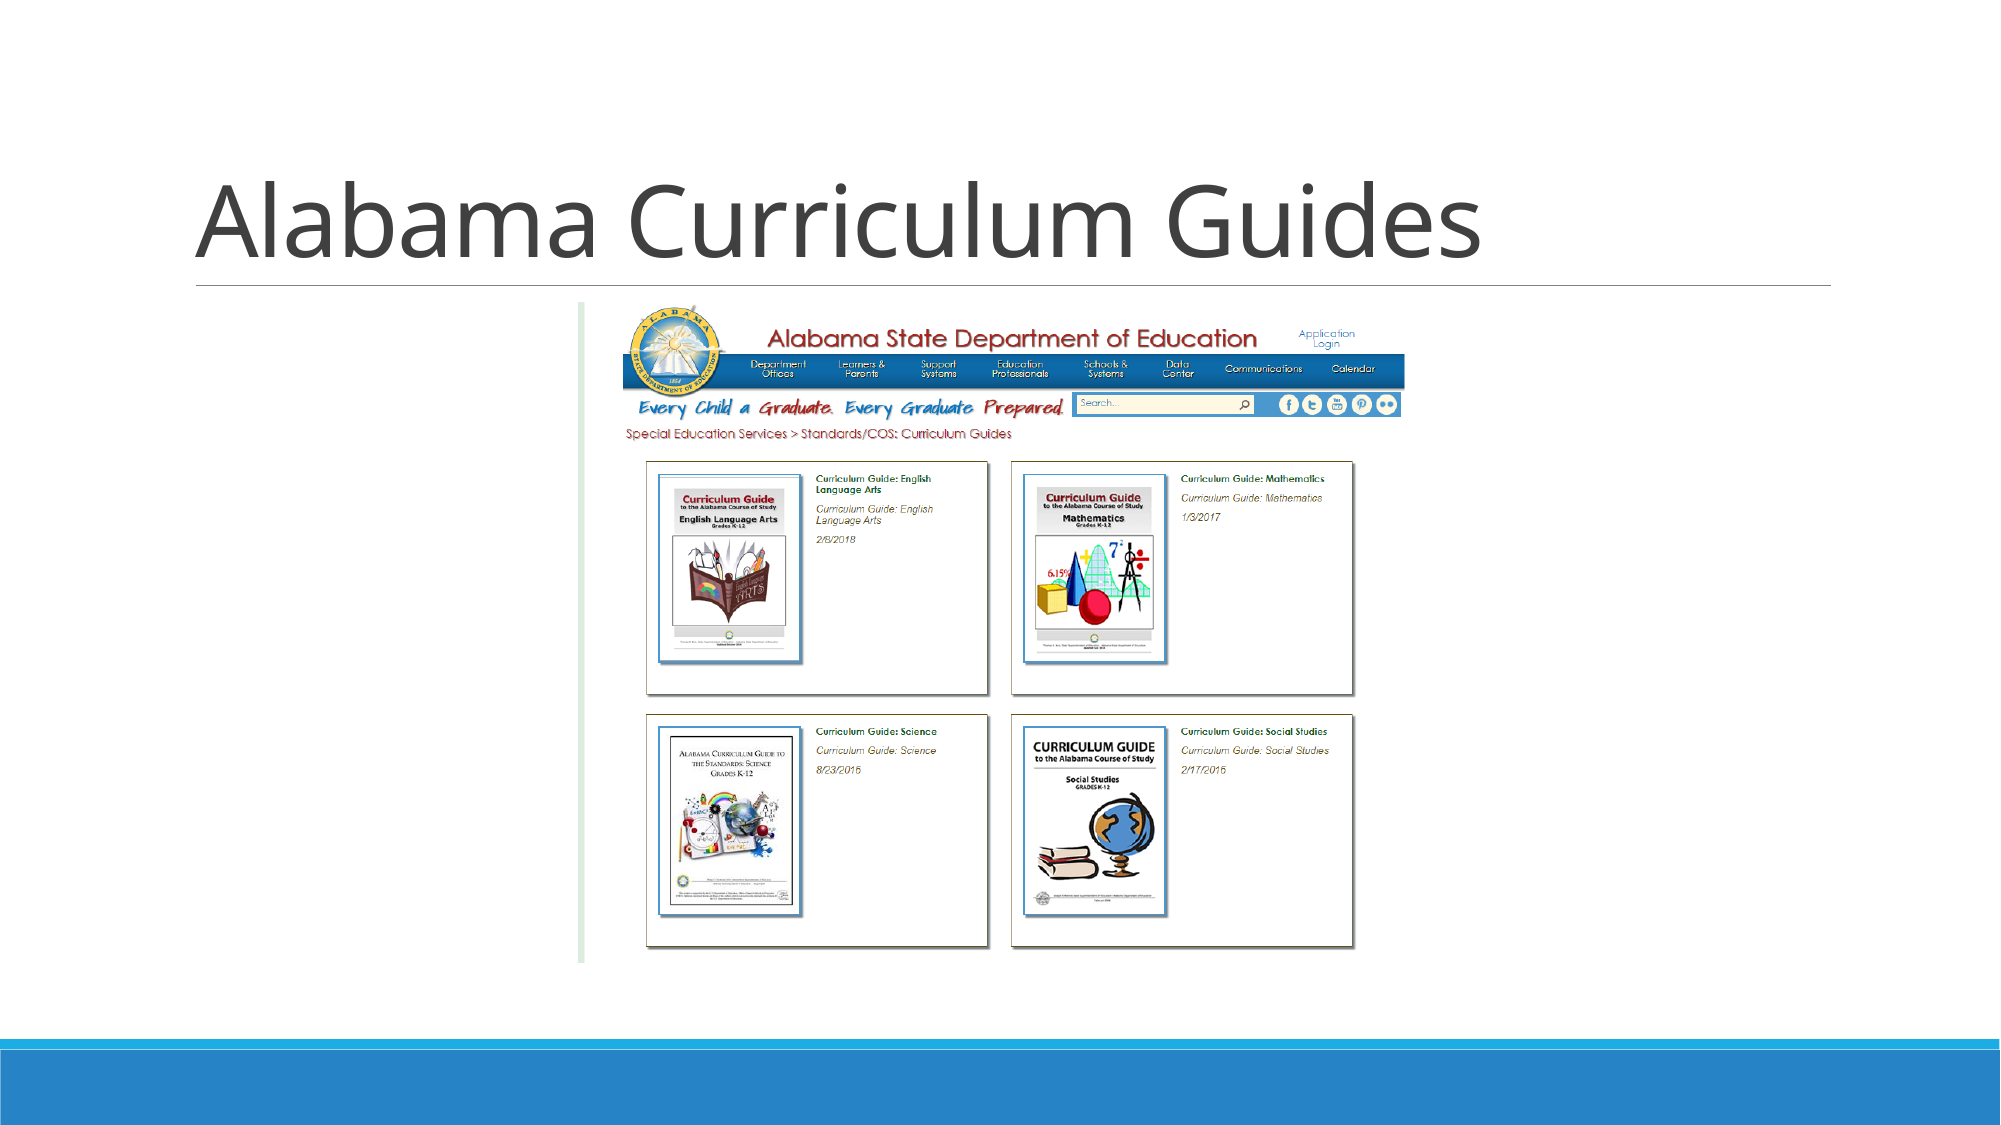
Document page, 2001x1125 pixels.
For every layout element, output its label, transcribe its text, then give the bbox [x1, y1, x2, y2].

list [578, 302, 1432, 964]
title Alabama Curriculum Guides [180, 47, 1830, 285]
